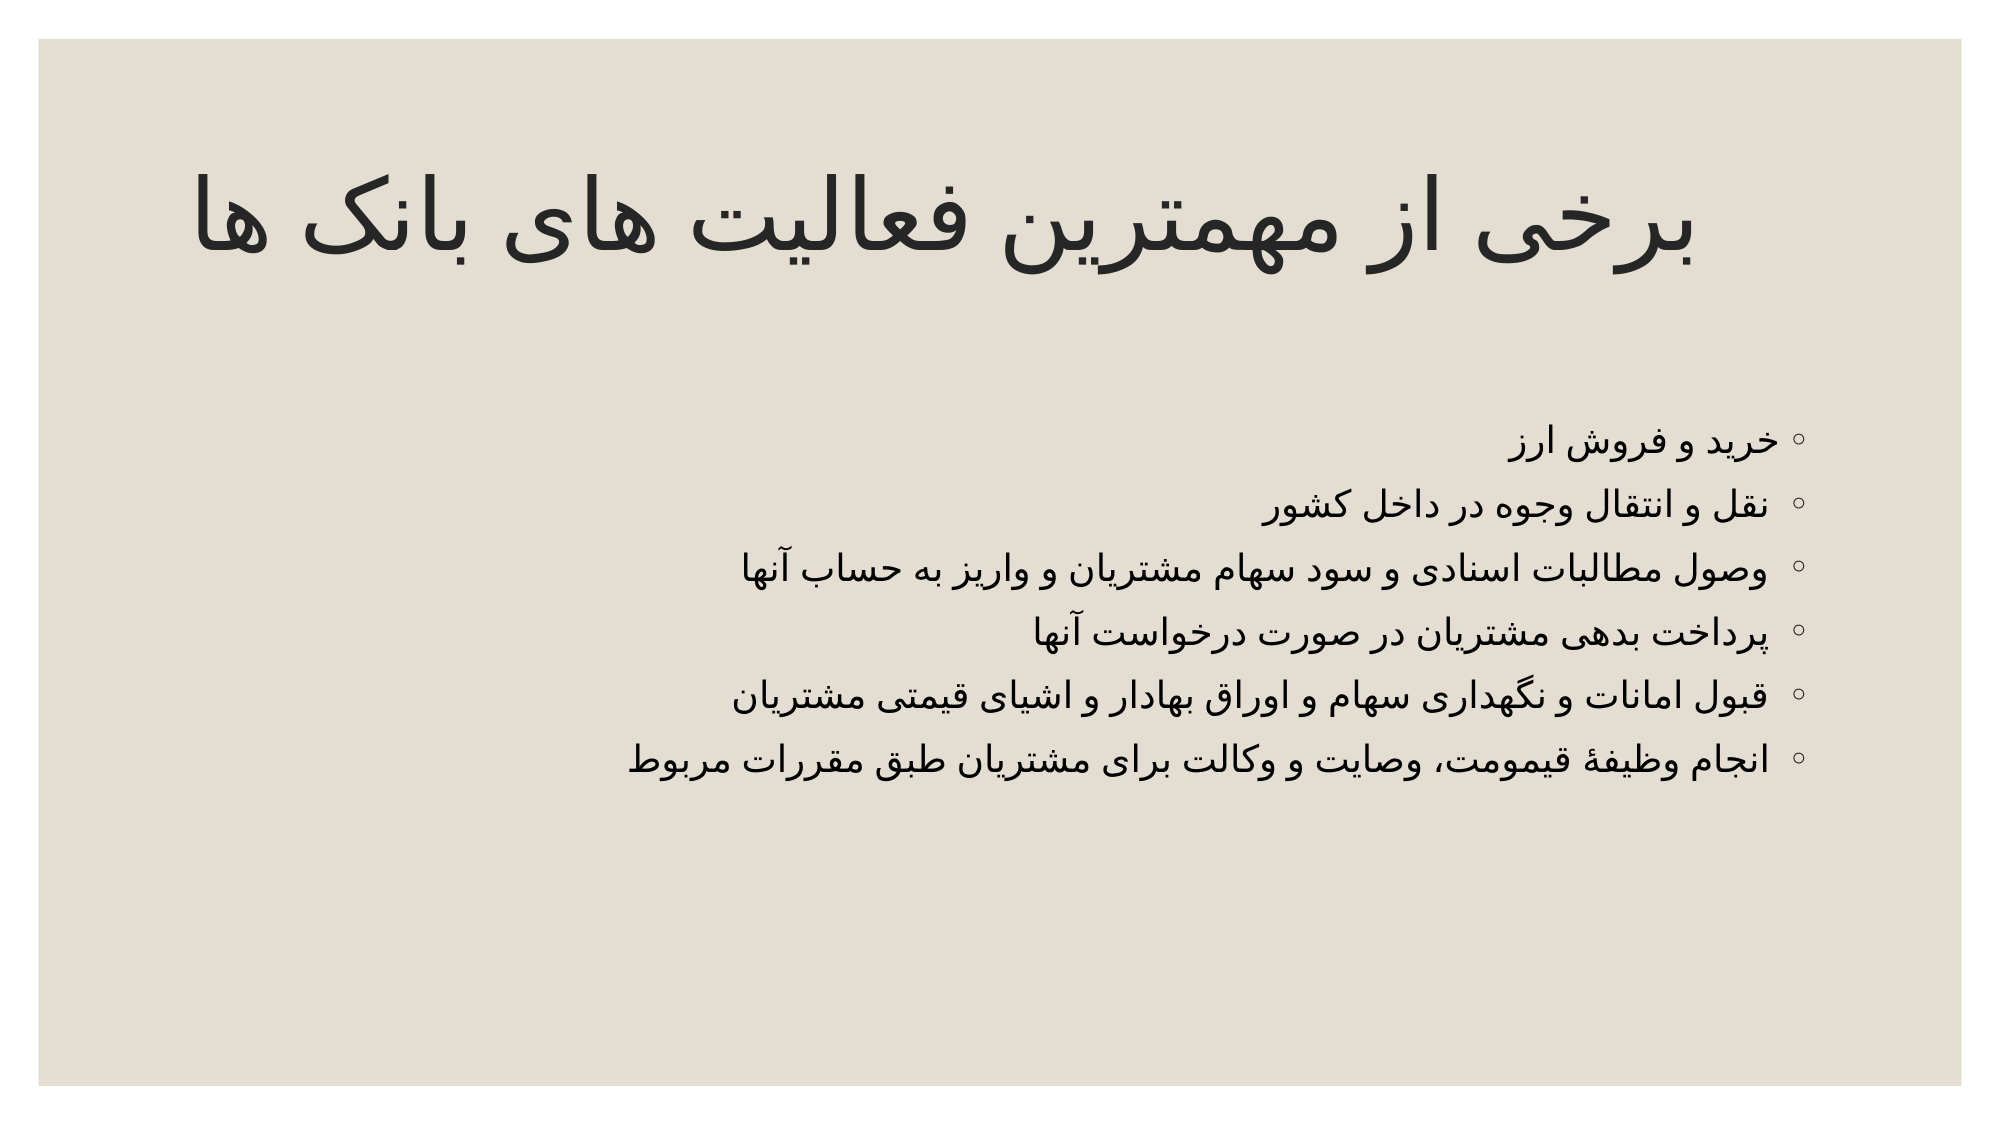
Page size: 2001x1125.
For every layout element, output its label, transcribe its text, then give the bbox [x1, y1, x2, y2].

title برخی از مهمترین فعالیت های بانک ها [174, 105, 1825, 331]
list خرید و فروش ارز نقل و انتقال وجوه در داخل کشور وصول مطالبات اسنادی و سود سهام مشتریان و واریز به حساب آنها پرداخت بدهی مشتریان در صورت درخواست آنها قبول امانات و نگهداری سهام و اوراق بهادار و اشیای قیمتی مشتریان انجام وظیفۀ قیمومت، وصایت و وکالت برای مشتریان طبق مقررات مربوط [174, 345, 1825, 990]
